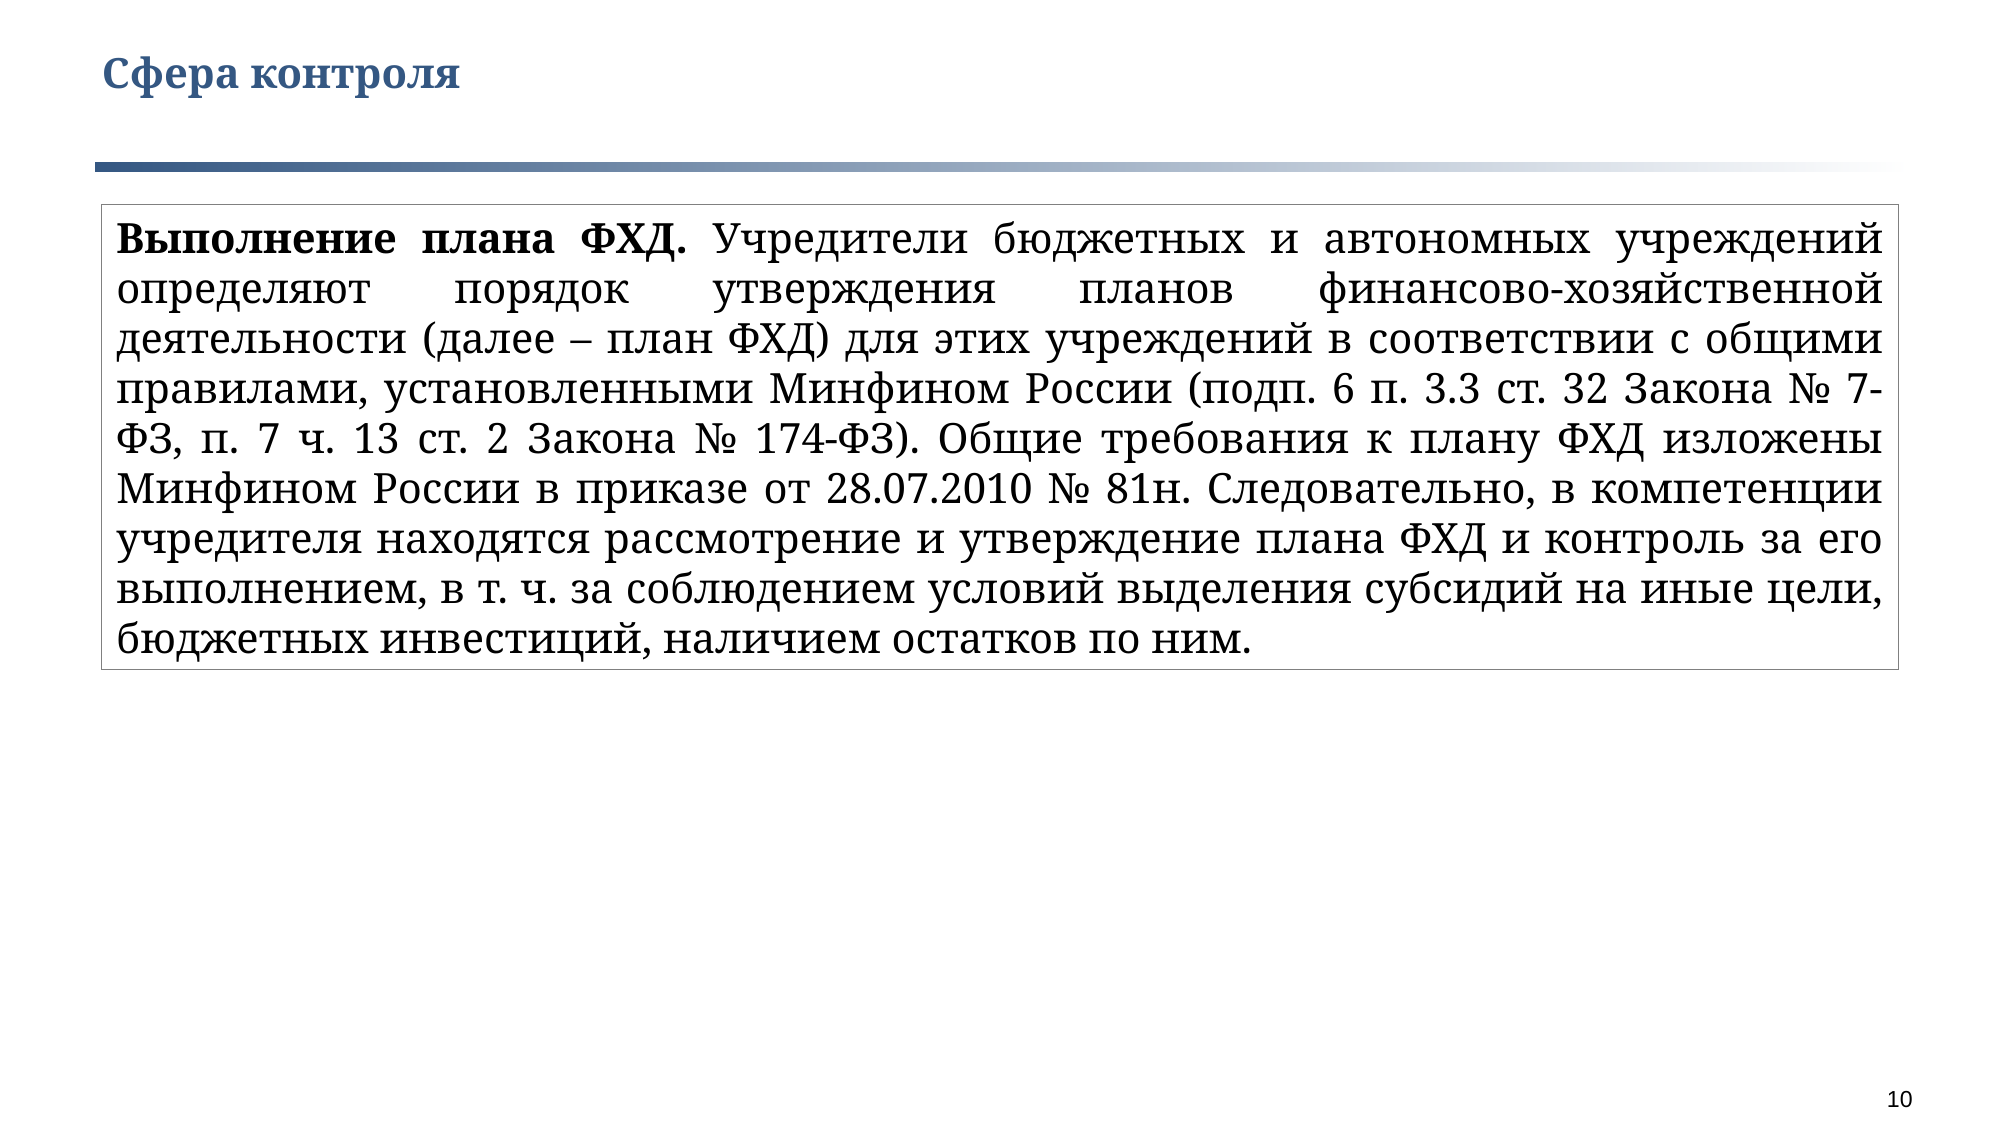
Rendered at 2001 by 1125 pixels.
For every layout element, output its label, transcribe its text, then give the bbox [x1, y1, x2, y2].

text_box Сфера контроля [87, 39, 1748, 131]
text_box Выполнение плана ФХД. Учредители бюджетных и автономных учреждений определяют порядок утверждения планов финансово-хозяйственной деятельности (далее – план ФХД) для этих учреждений в соответствии с общими правилами, установленными Минфином России (подп. 6 п. 3.3 ст. 32 Закона № 7-ФЗ, п. 7 ч. 13 ст. 2 Закона № 174-ФЗ). Общие требования к плану ФХД изложены Минфином России в приказе от 28.07.2010 № 81н. Следовательно, в компетенции учредителя находятся рассмотрение и утверждение плана ФХД и контроль за его выполнением, в т. ч. за соблюдением условий выделения субсидий на иные цели, бюджетных инвестиций, наличием остатков по ним. [101, 204, 1899, 670]
